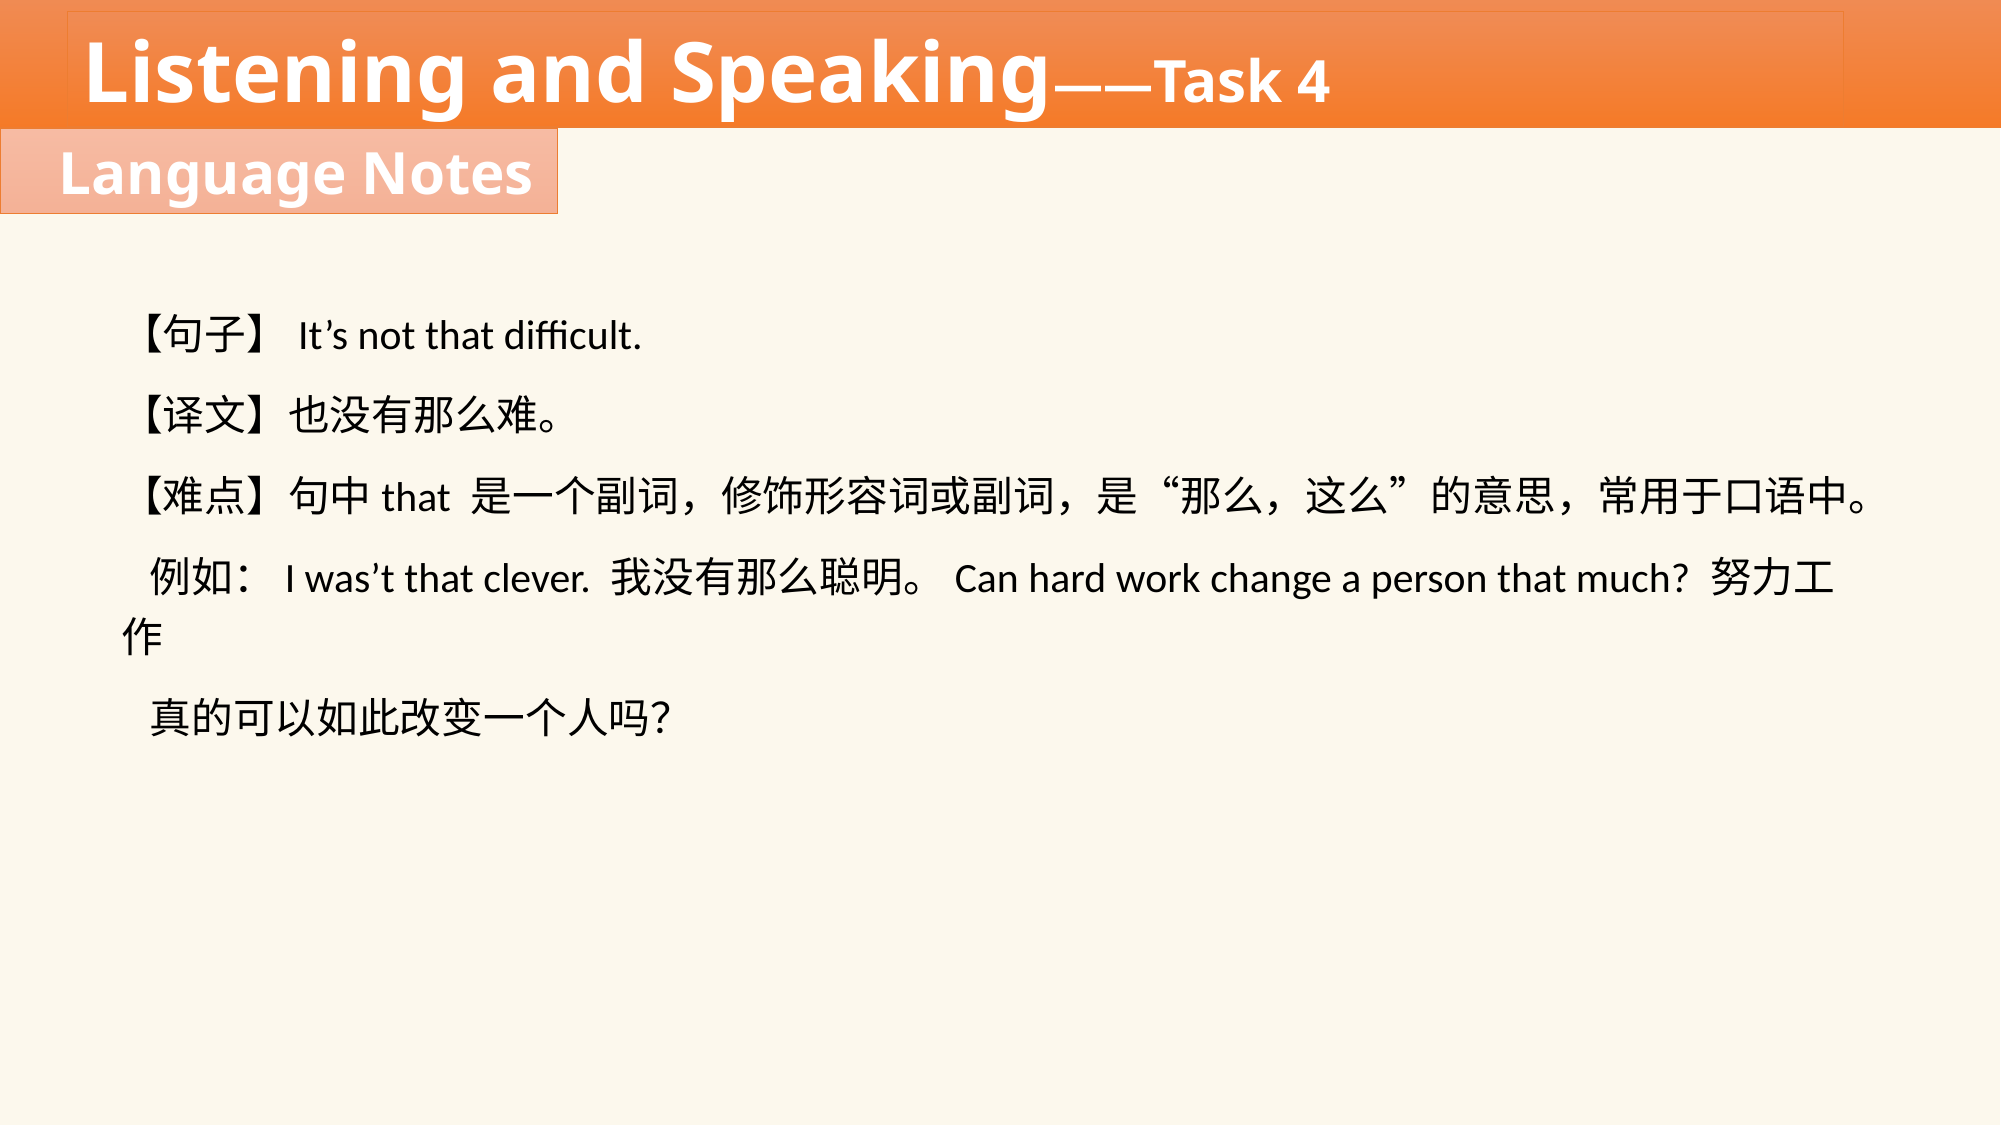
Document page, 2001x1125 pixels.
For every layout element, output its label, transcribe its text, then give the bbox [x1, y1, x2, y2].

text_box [0, 0, 2000, 128]
list 【句子】It’s not that difficult. 【译文】也没有那么难。 【难点】句中that 是一个副词，修饰形容词或副词，是“那么，这么”的意思，常用于口语中。 例如：I was’t that clever. 我没有那么聪明。Can hard work change a person that much? 努力工作 真的可以如此改变一个人吗？ [106, 290, 1868, 1094]
text_box Language Notes [0, 128, 558, 214]
